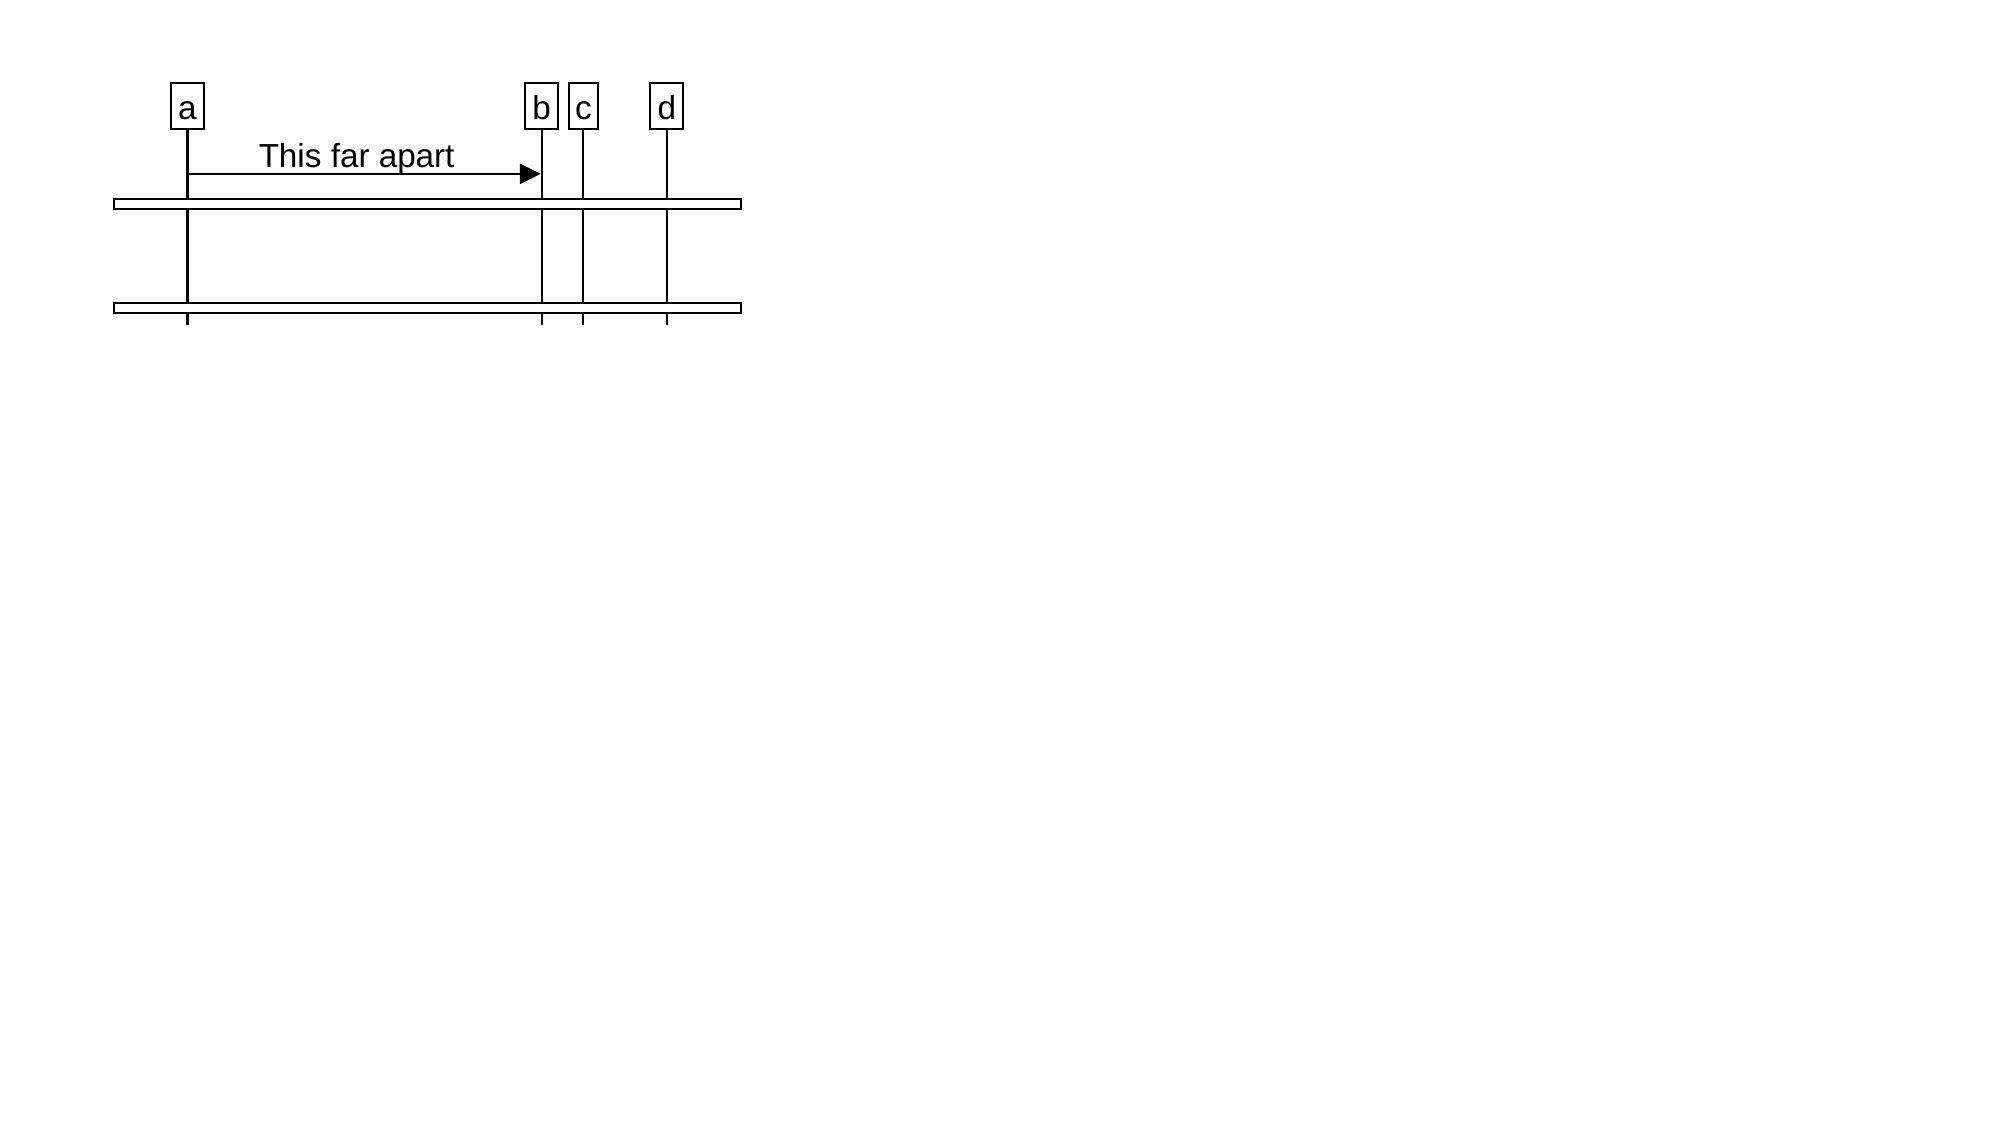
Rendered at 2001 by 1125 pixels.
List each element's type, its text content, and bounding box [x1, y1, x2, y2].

text_box [542, 198, 583, 210]
text_box [74, 74, 782, 325]
text_box [113, 303, 187, 314]
text_box b [524, 83, 559, 130]
text_box a [170, 83, 205, 130]
text_box c [568, 83, 598, 130]
text_box [542, 303, 583, 314]
text_box [188, 198, 541, 210]
text_box [667, 303, 741, 314]
text_box This far apart [256, 135, 457, 173]
text_box [113, 198, 187, 210]
text_box [667, 198, 741, 210]
text_box [584, 198, 666, 210]
text_box d [649, 83, 684, 130]
text_box [188, 303, 541, 314]
text_box [584, 303, 666, 314]
